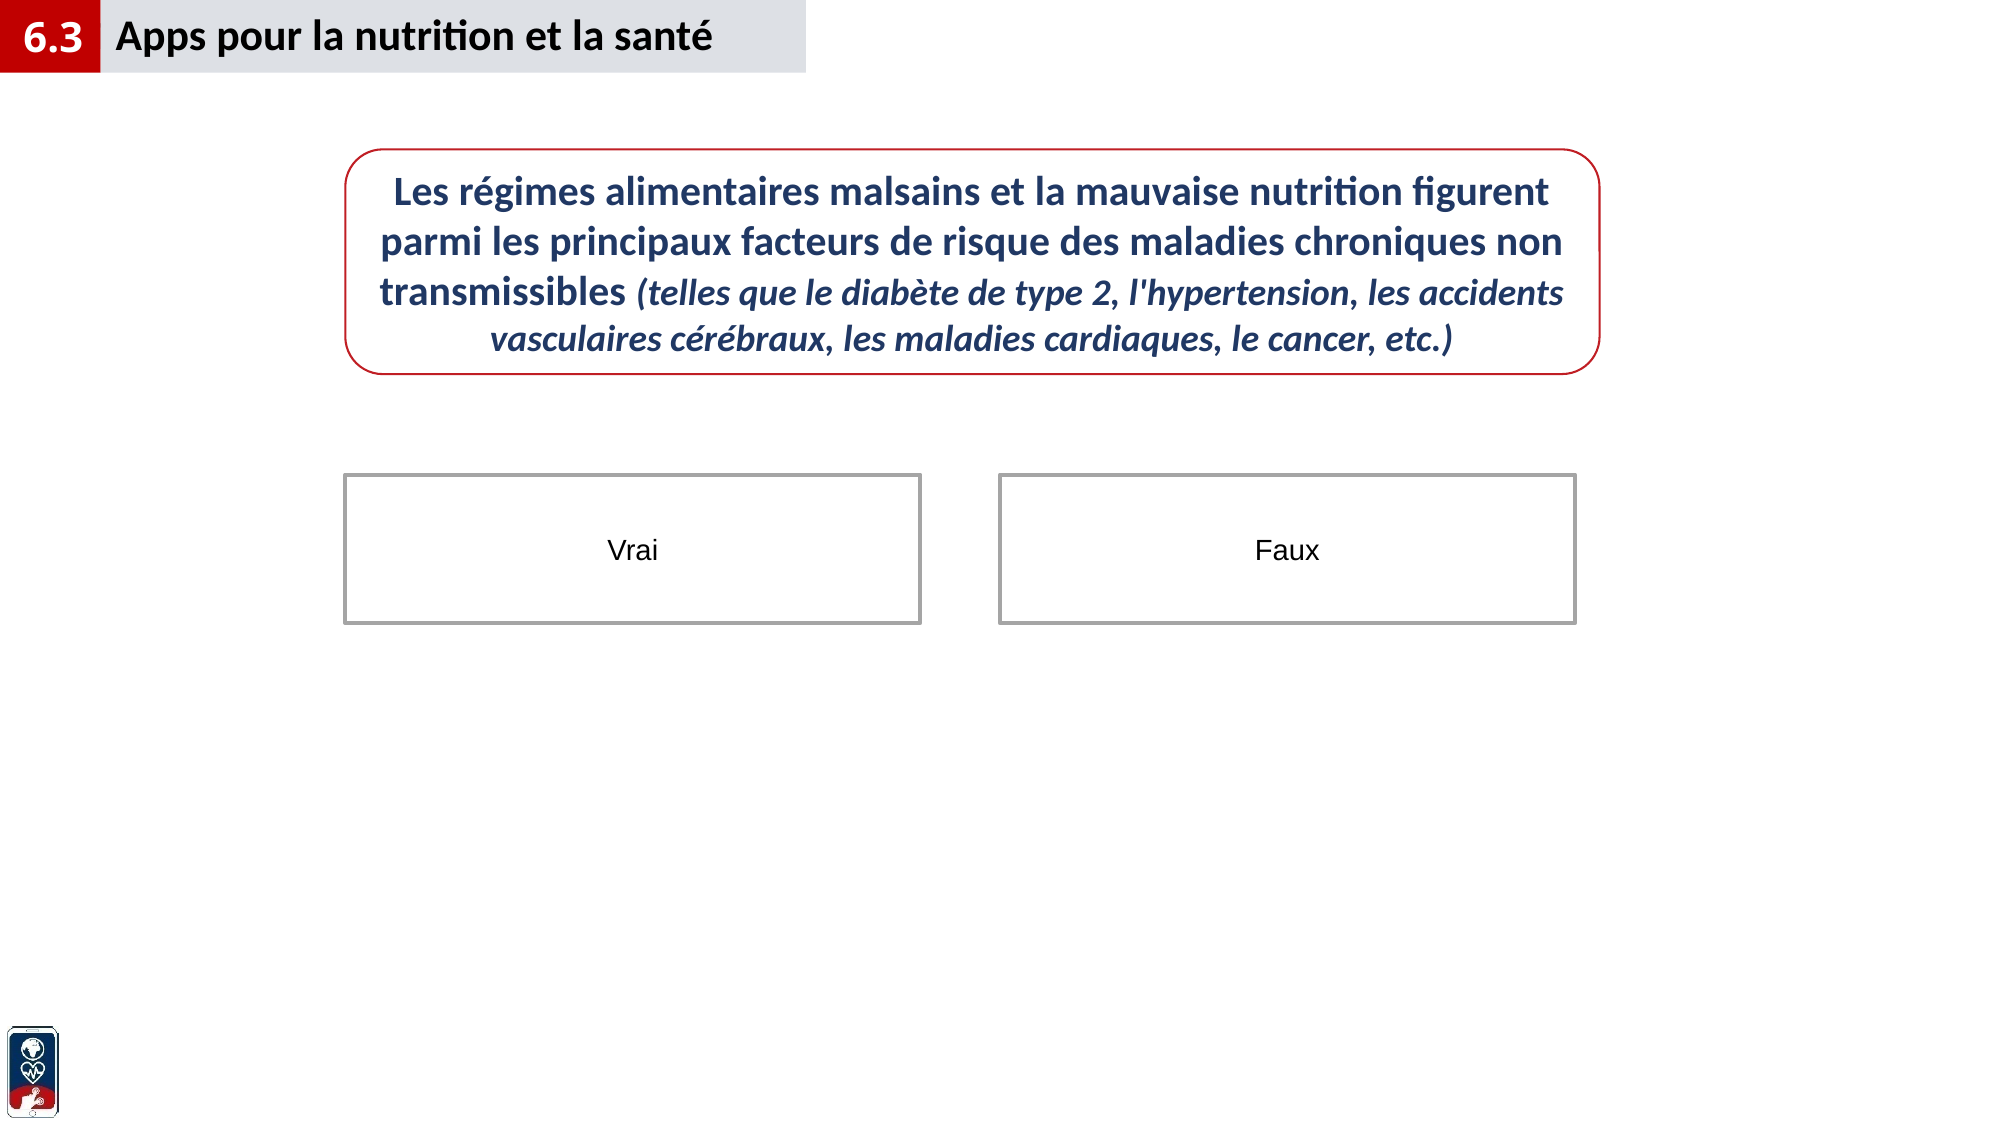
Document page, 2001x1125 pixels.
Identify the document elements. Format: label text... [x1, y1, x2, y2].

text_box 6.3 [8, 10, 101, 62]
text_box Faux [998, 473, 1577, 625]
text_box Vrai [343, 473, 922, 625]
text_box Les régimes alimentaires malsains et la mauvaise nutrition figurent parmi les principaux facteurs de risque des maladies chroniques non transmissibles (telles que le diabète de type 2, l'hypertension, les accidents vasculaires cérébraux, les maladies cardiaques, le cancer, etc.) [345, 149, 1600, 375]
text_box [0, 0, 100, 73]
picture [7, 1026, 59, 1118]
text_box Apps pour la nutrition et la santé [100, 0, 806, 73]
